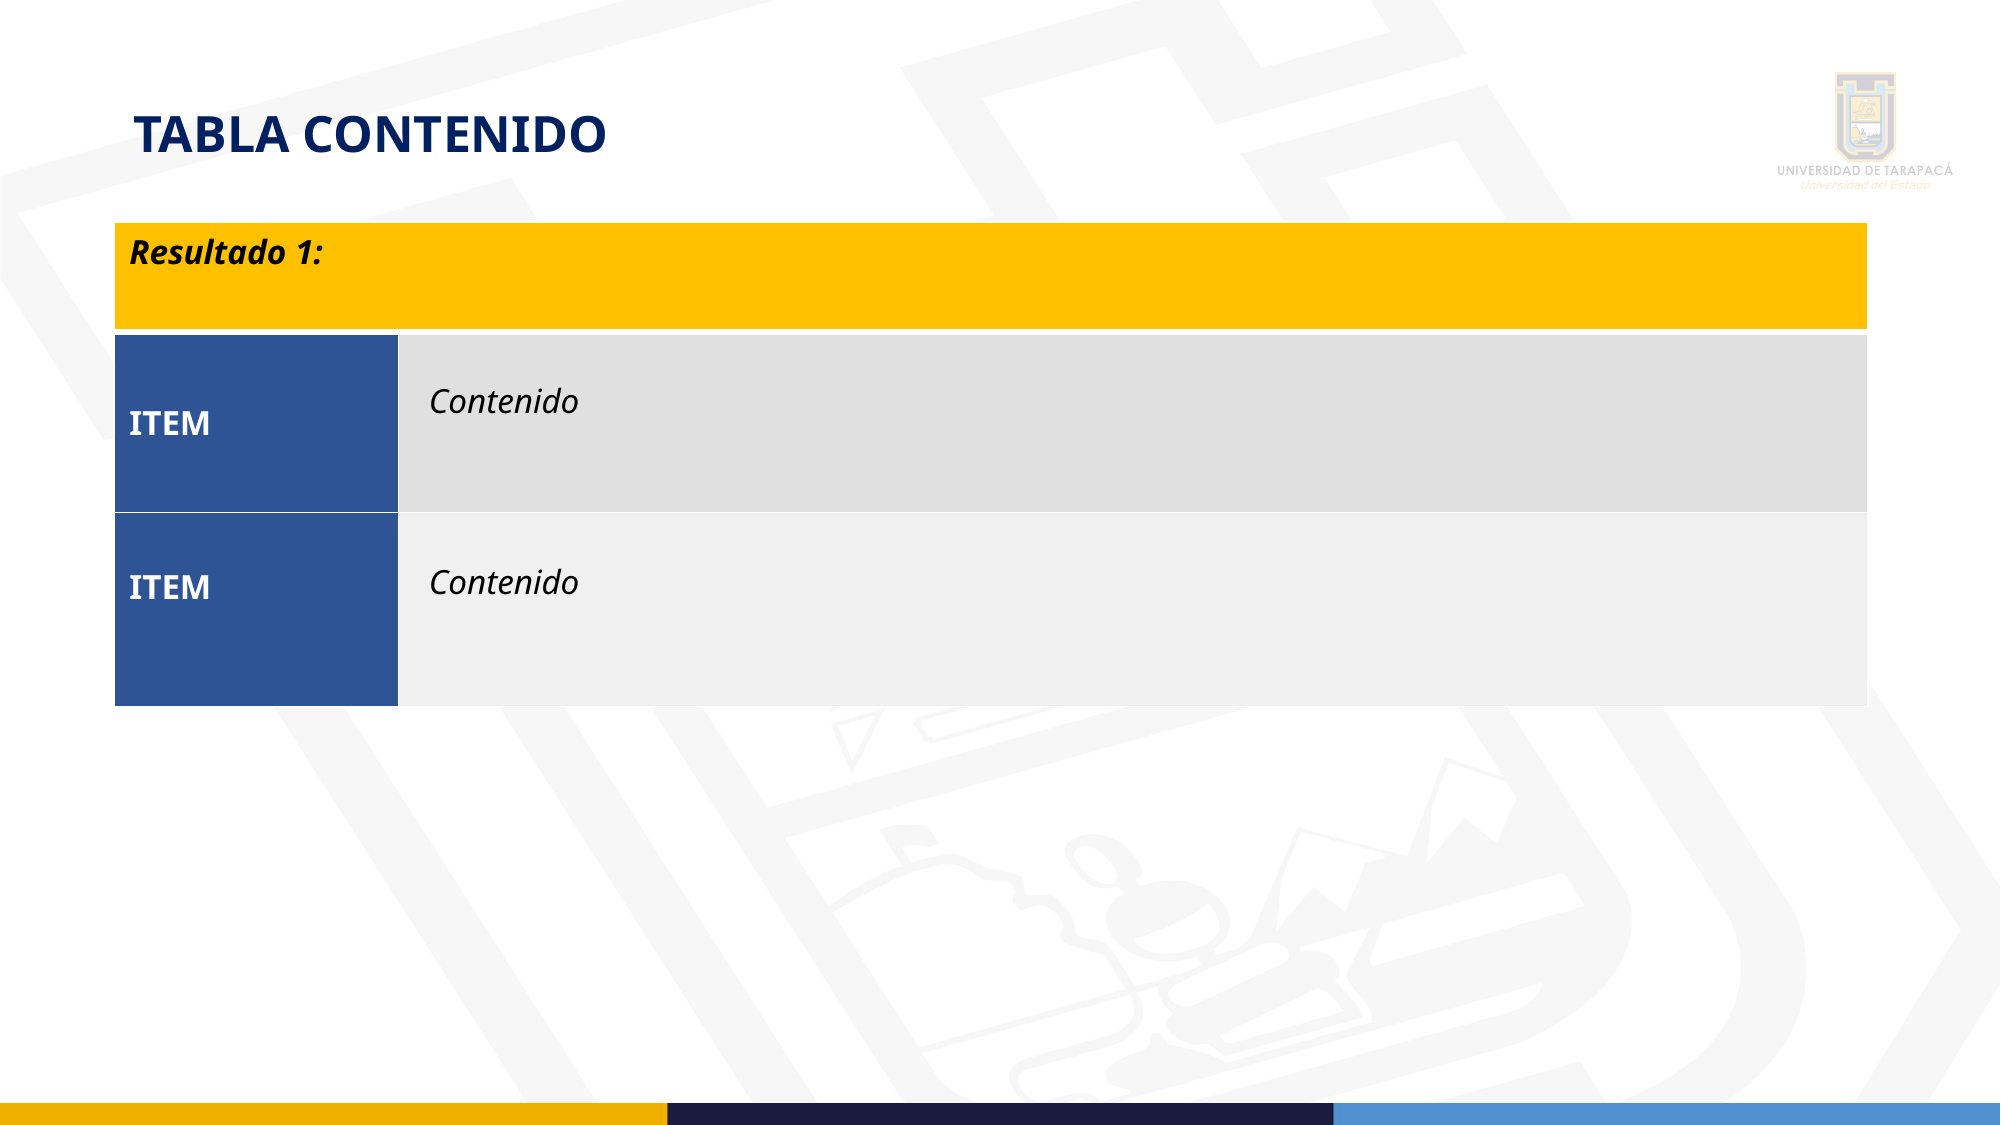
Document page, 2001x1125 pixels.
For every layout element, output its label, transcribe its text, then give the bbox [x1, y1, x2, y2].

table_header Resultado 1: [115, 223, 1867, 329]
table_cell Contenido [399, 513, 1867, 706]
list TABLA CONTENIDO [118, 85, 1530, 189]
picture [0, 0, 2001, 1125]
table_cell ITEM [115, 335, 398, 512]
table_cell Contenido [399, 335, 1867, 512]
table_cell ITEM [115, 513, 398, 706]
